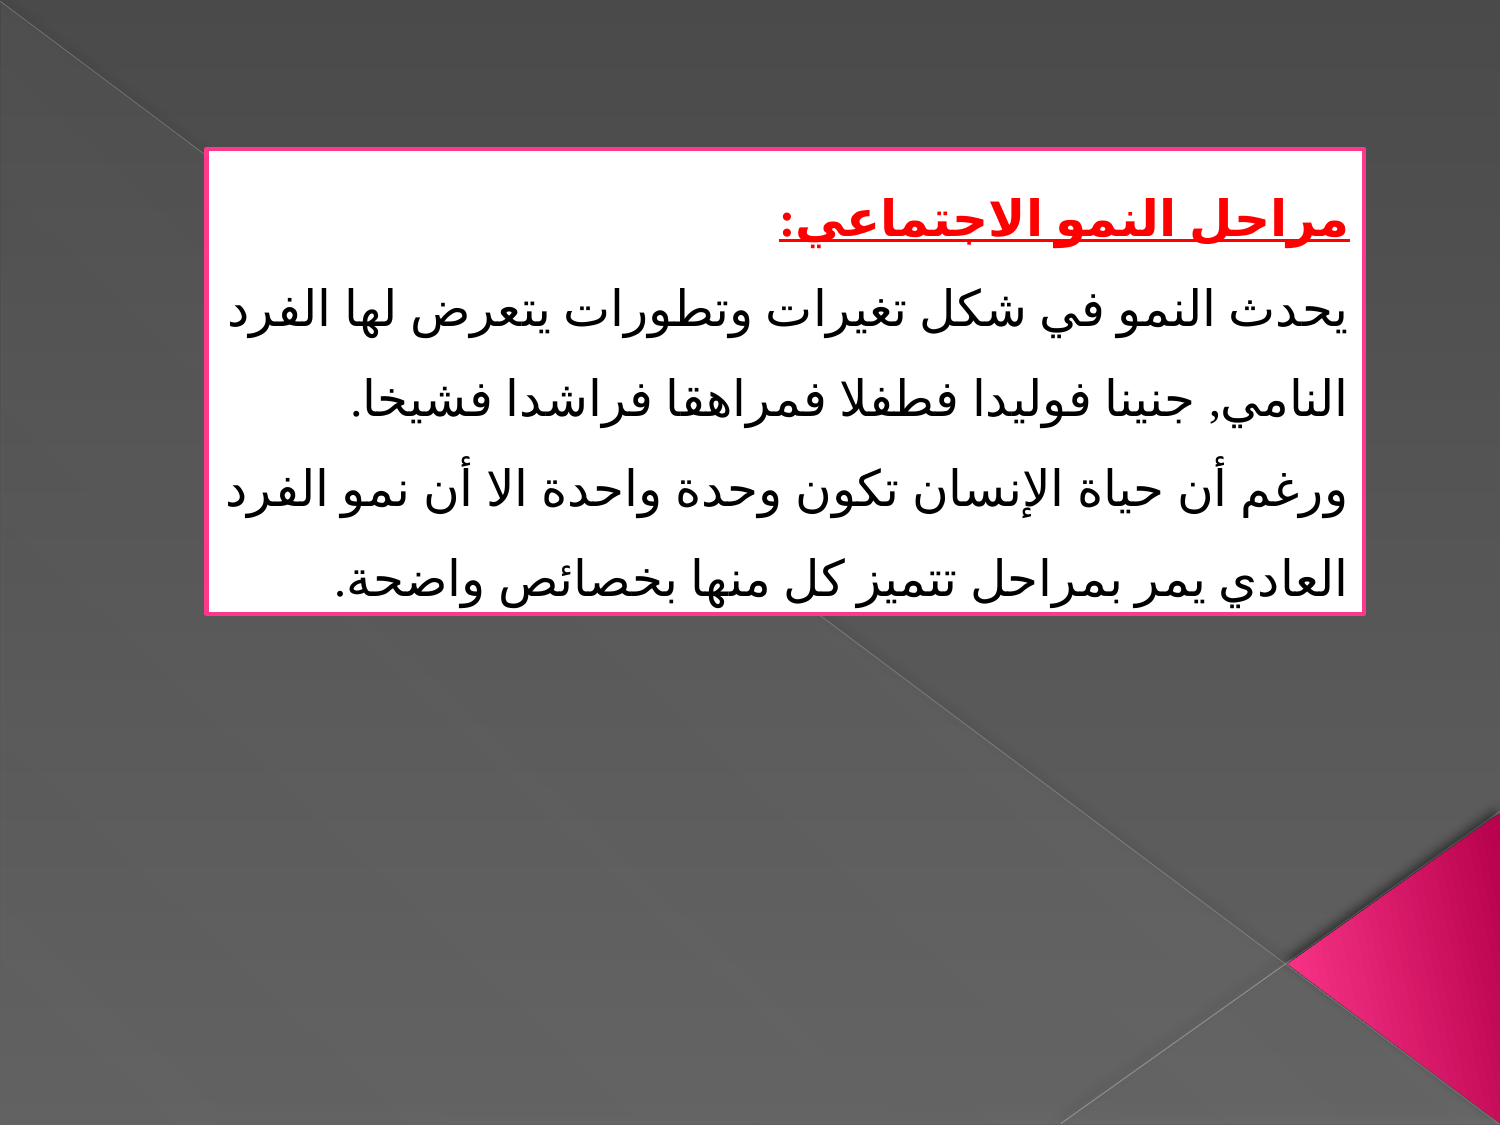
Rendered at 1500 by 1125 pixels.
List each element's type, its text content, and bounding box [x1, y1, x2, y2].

text_box مراحل النمو الاجتماعي: يحدث النمو في شكل تغيرات وتطورات يتعرض لها الفرد النامي, جنينا فوليدا فطفلا فمراهقا فراشدا فشيخا. ورغم أن حياة الإنسان تكون وحدة واحدة الا أن نمو الفرد العادي يمر بمراحل تتميز كل منها بخصائص واضحة. [204, 147, 1366, 616]
